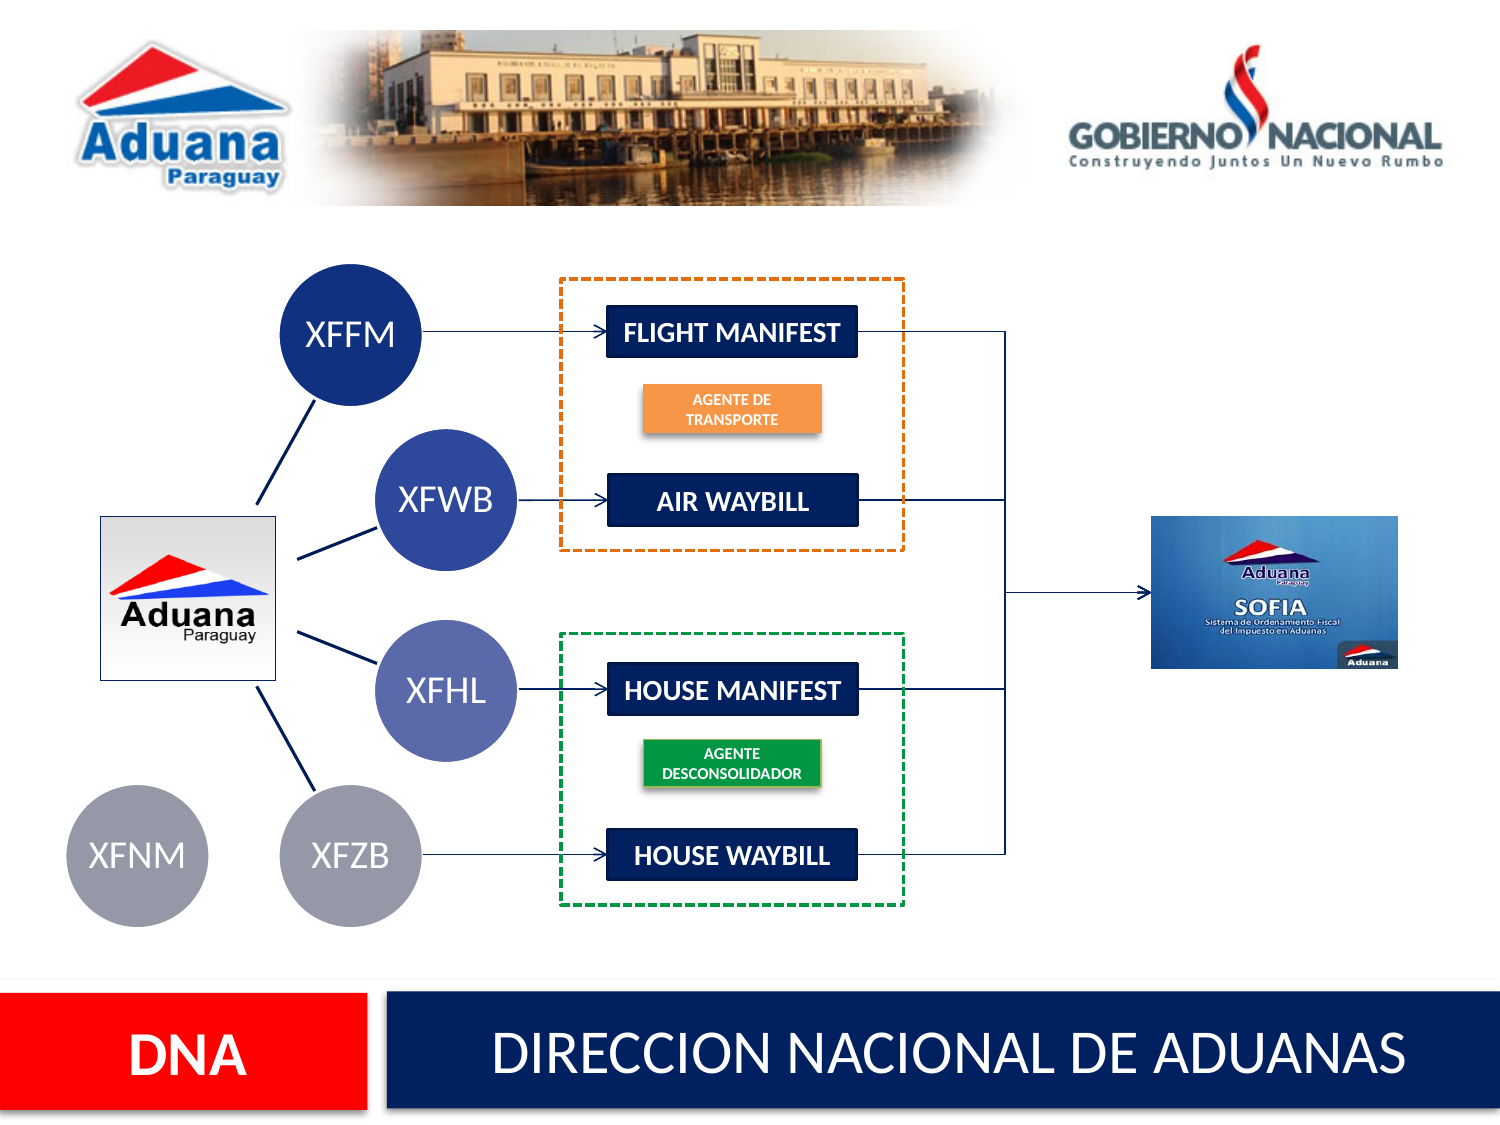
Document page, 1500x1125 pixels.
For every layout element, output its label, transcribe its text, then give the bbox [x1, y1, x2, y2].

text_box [856, 592, 1152, 855]
text_box AGENTE DE TRANSPORTE [643, 384, 822, 433]
picture [52, 30, 1460, 207]
text_box [559, 277, 905, 552]
subtitle DIRECCION NACIONAL DE ADUANAS [399, 992, 1500, 1106]
picture [99, 516, 277, 681]
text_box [856, 331, 1152, 499]
text_box XFHL [371, 616, 521, 766]
text_box [256, 690, 316, 792]
text_box DNA [64, 1005, 311, 1096]
text_box [255, 399, 316, 506]
text_box XFFM [276, 260, 425, 410]
text_box XFNM [63, 781, 212, 931]
text_box AGENTE DESCONSOLIDADOR [643, 739, 822, 788]
text_box [296, 630, 377, 665]
text_box [296, 526, 377, 561]
text_box XFZB [276, 781, 425, 931]
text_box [857, 499, 1152, 591]
text_box XFWB [371, 426, 521, 575]
text_box [559, 632, 905, 907]
picture [1151, 516, 1398, 670]
